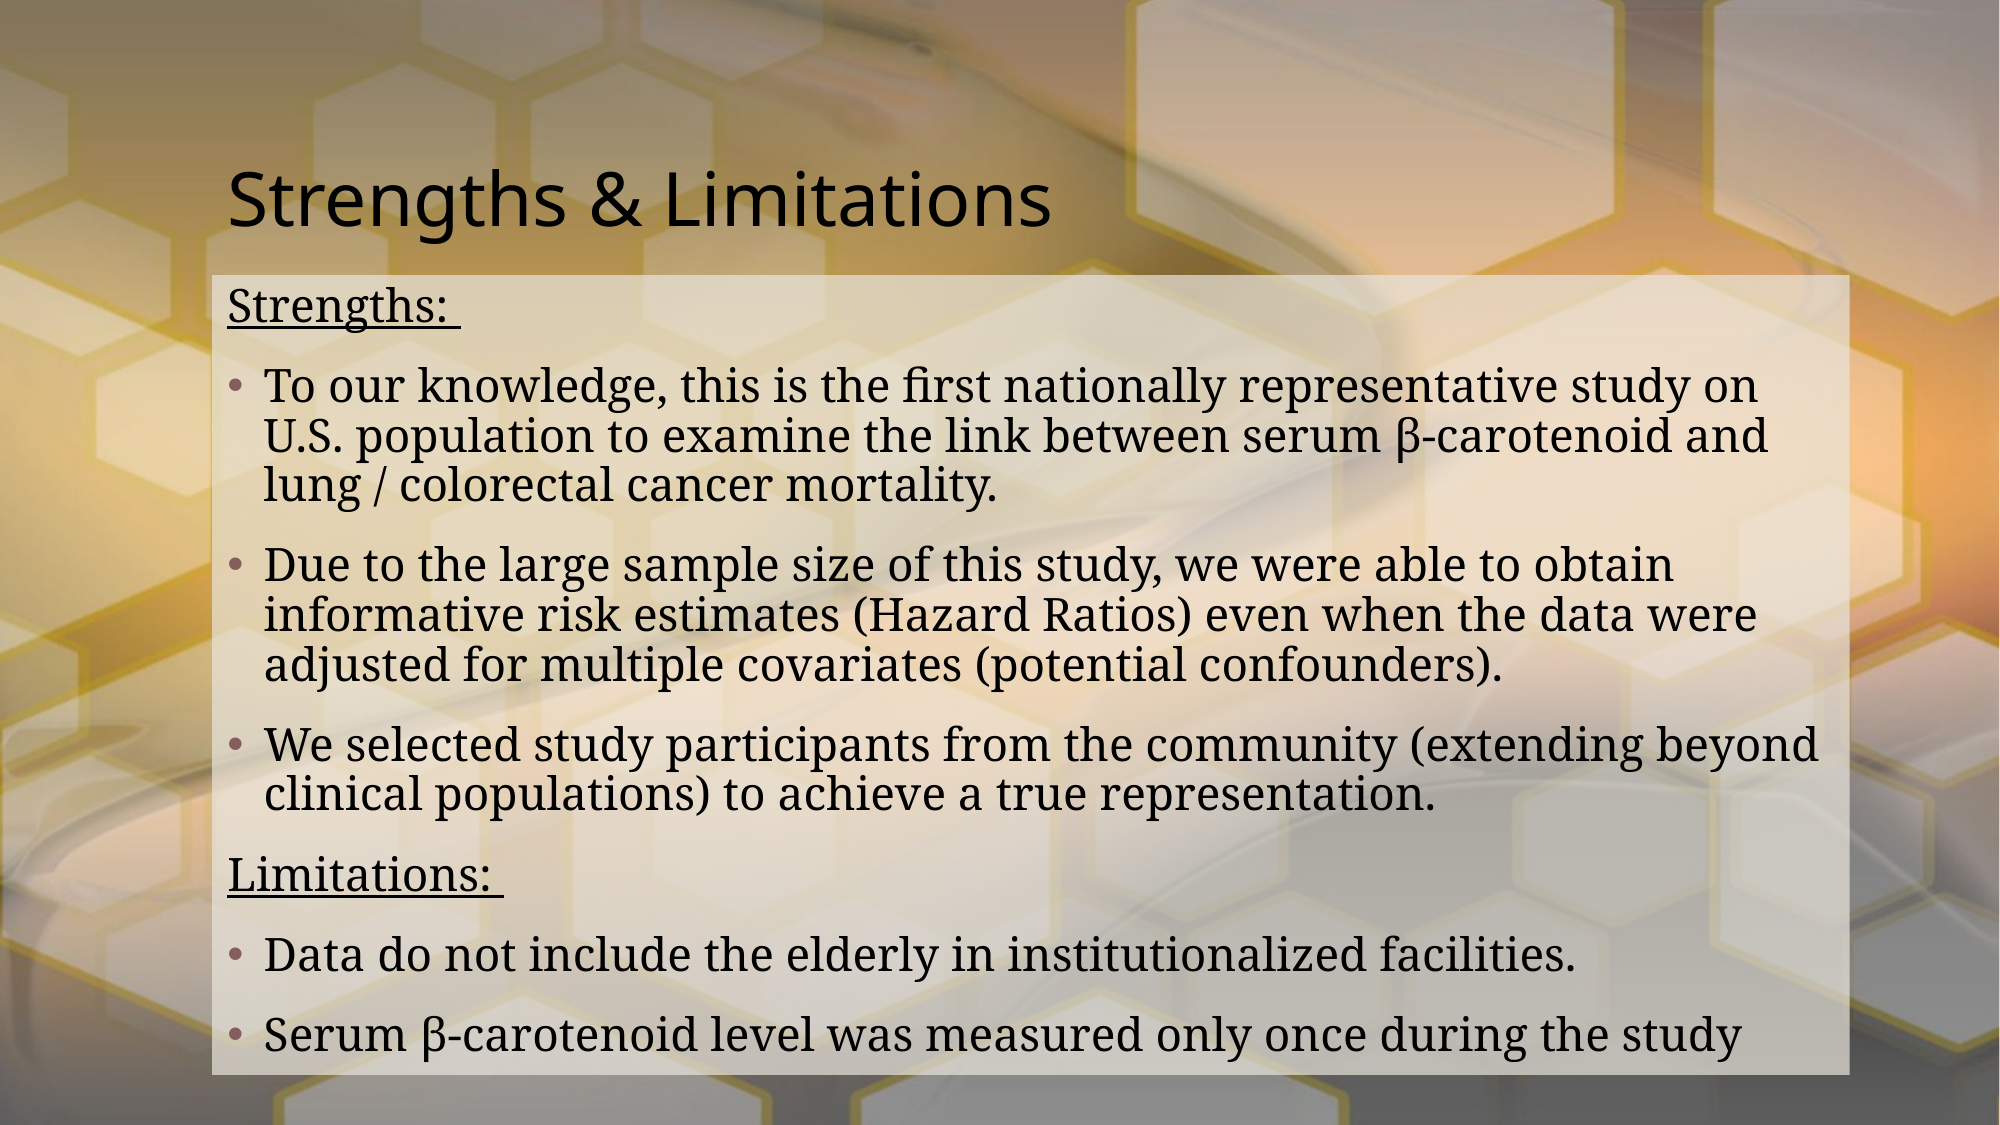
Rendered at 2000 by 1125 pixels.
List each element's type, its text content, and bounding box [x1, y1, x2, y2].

list Strengths: To our knowledge, this is the first nationally representative study on U.S. population to examine the link between serum β-carotenoid and lung / colorectal cancer mortality. Due to the large sample size of this study, we were able to obtain informative risk estimates (Hazard Ratios) even when the data were adjusted for multiple covariates (potential confounders). We selected study participants from the community (extending beyond clinical populations) to achieve a true representation. Limitations: Data do not include the elderly in institutionalized facilities. Serum β-carotenoid level was measured only once during the study [212, 275, 1850, 1075]
title Strengths & Limitations [212, 62, 1788, 250]
picture [0, 0, 2000, 1125]
